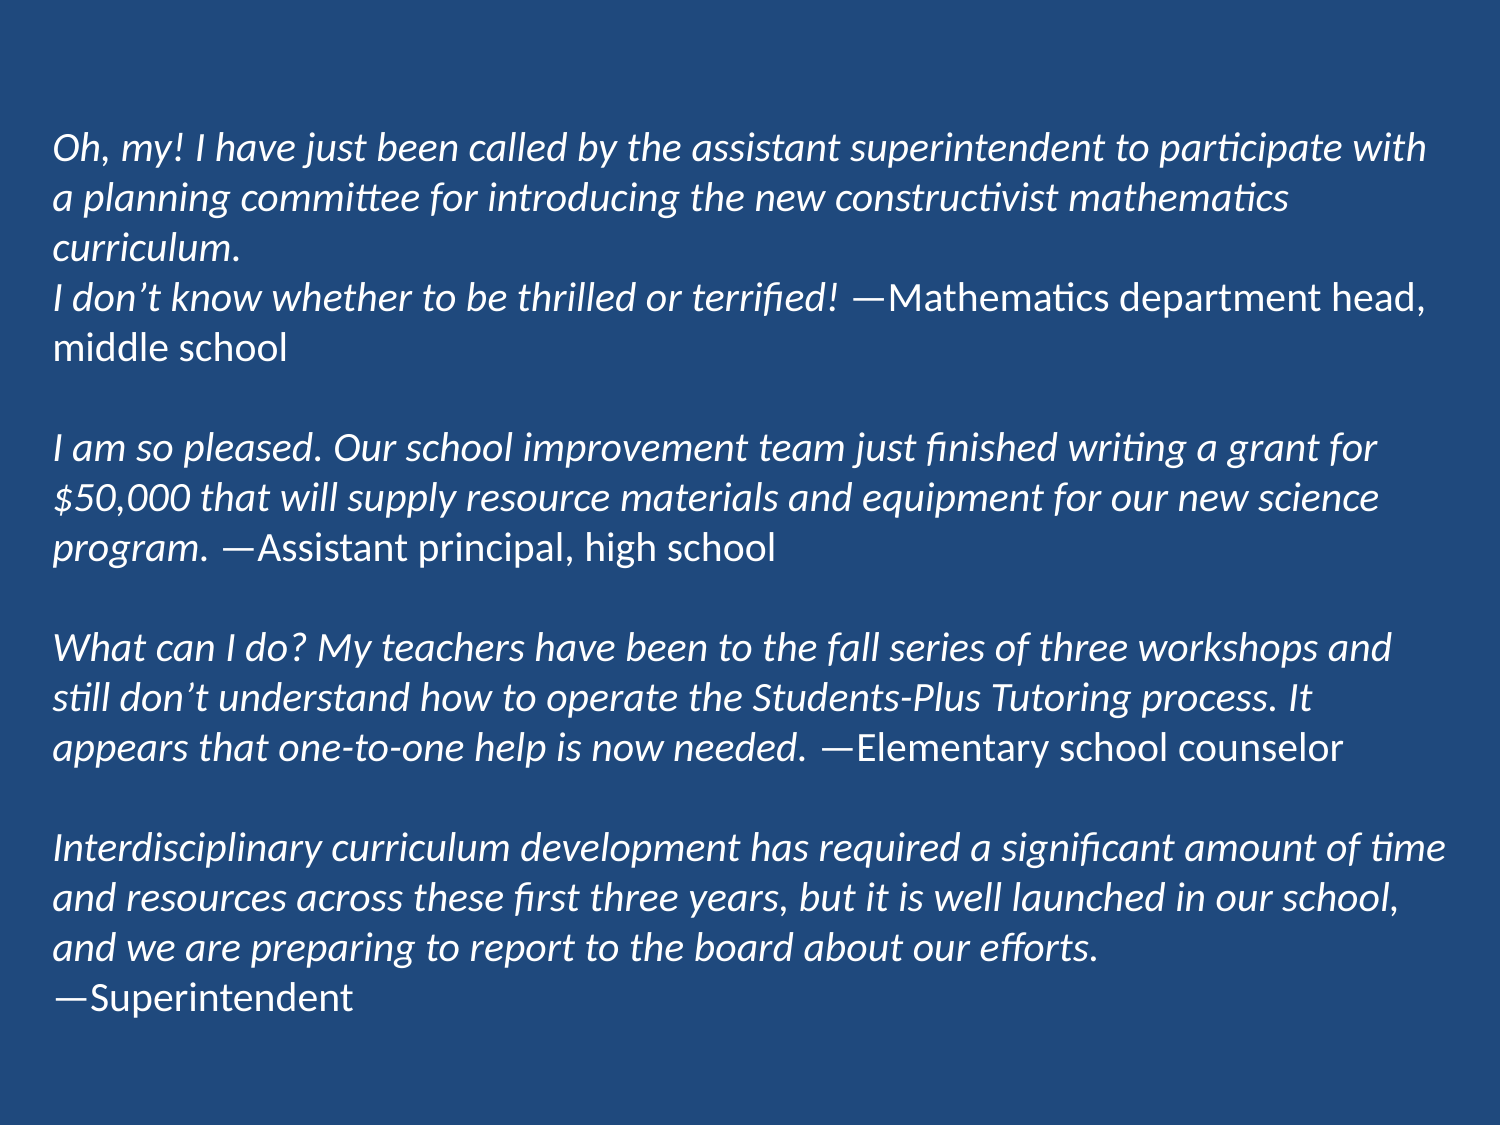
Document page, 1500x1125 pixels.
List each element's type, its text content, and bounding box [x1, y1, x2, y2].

text_box Oh, my! I have just been called by the assistant superintendent to participate with a planning committee for introducing the new constructivist mathematics curriculum. I don’t know whether to be thrilled or terrified! —Mathematics department head, middle school I am so pleased. Our school improvement team just finished writing a grant for $50,000 that will supply resource materials and equipment for our new science program. —Assistant principal, high school What can I do? My teachers have been to the fall series of three workshops and still don’t understand how to operate the Students-Plus Tutoring process. It appears that one-to-one help is now needed. —Elementary school counselor Interdisciplinary curriculum development has required a significant amount of time and resources across these first three years, but it is well launched in our school, and we are preparing to report to the board about our efforts. —Superintendent [37, 112, 1463, 1028]
